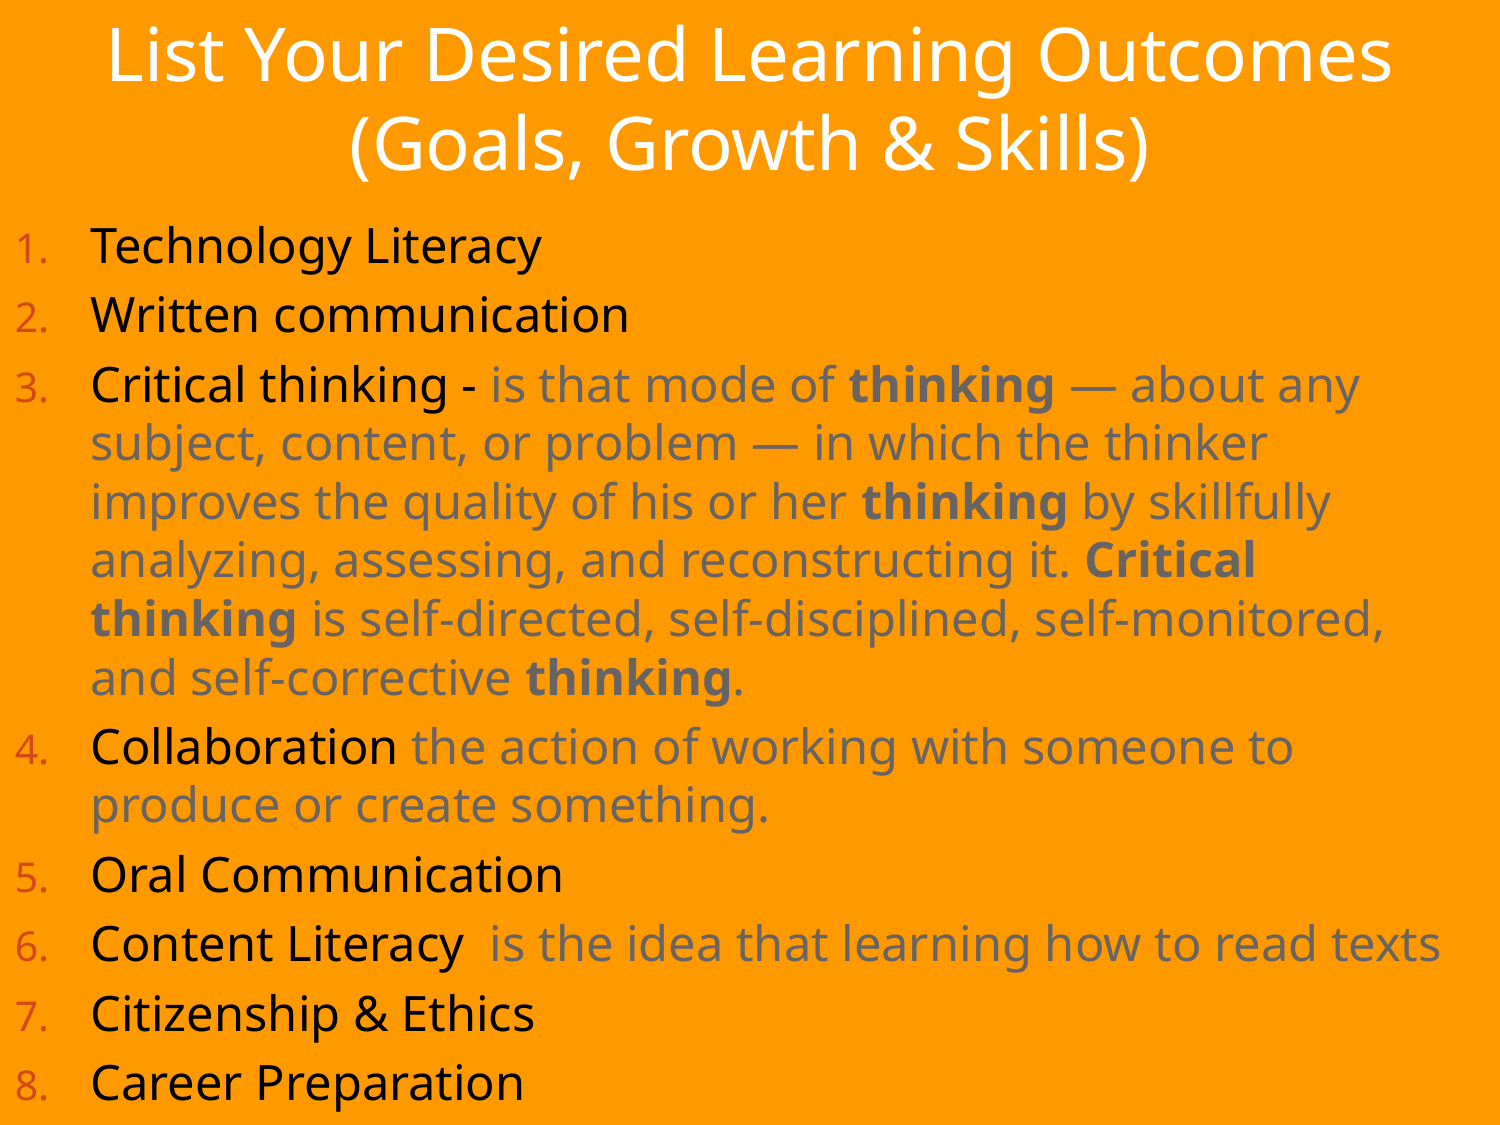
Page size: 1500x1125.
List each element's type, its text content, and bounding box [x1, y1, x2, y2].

subtitle Technology Literacy Written communication Critical thinking - is that mode of thinking — about any subject, content, or problem — in which the thinker improves the quality of his or her thinking by skillfully analyzing, assessing, and reconstructing it. Critical thinking is self-directed, self-disciplined, self-monitored, and self-corrective thinking. Collaboration the action of working with someone to produce or create something. Oral Communication Content Literacy is the idea that learning how to read texts Citizenship & Ethics Career Preparation [0, 200, 1500, 1125]
title List Your Desired Learning Outcomes (Goals, Growth & Skills) [0, 0, 1500, 200]
